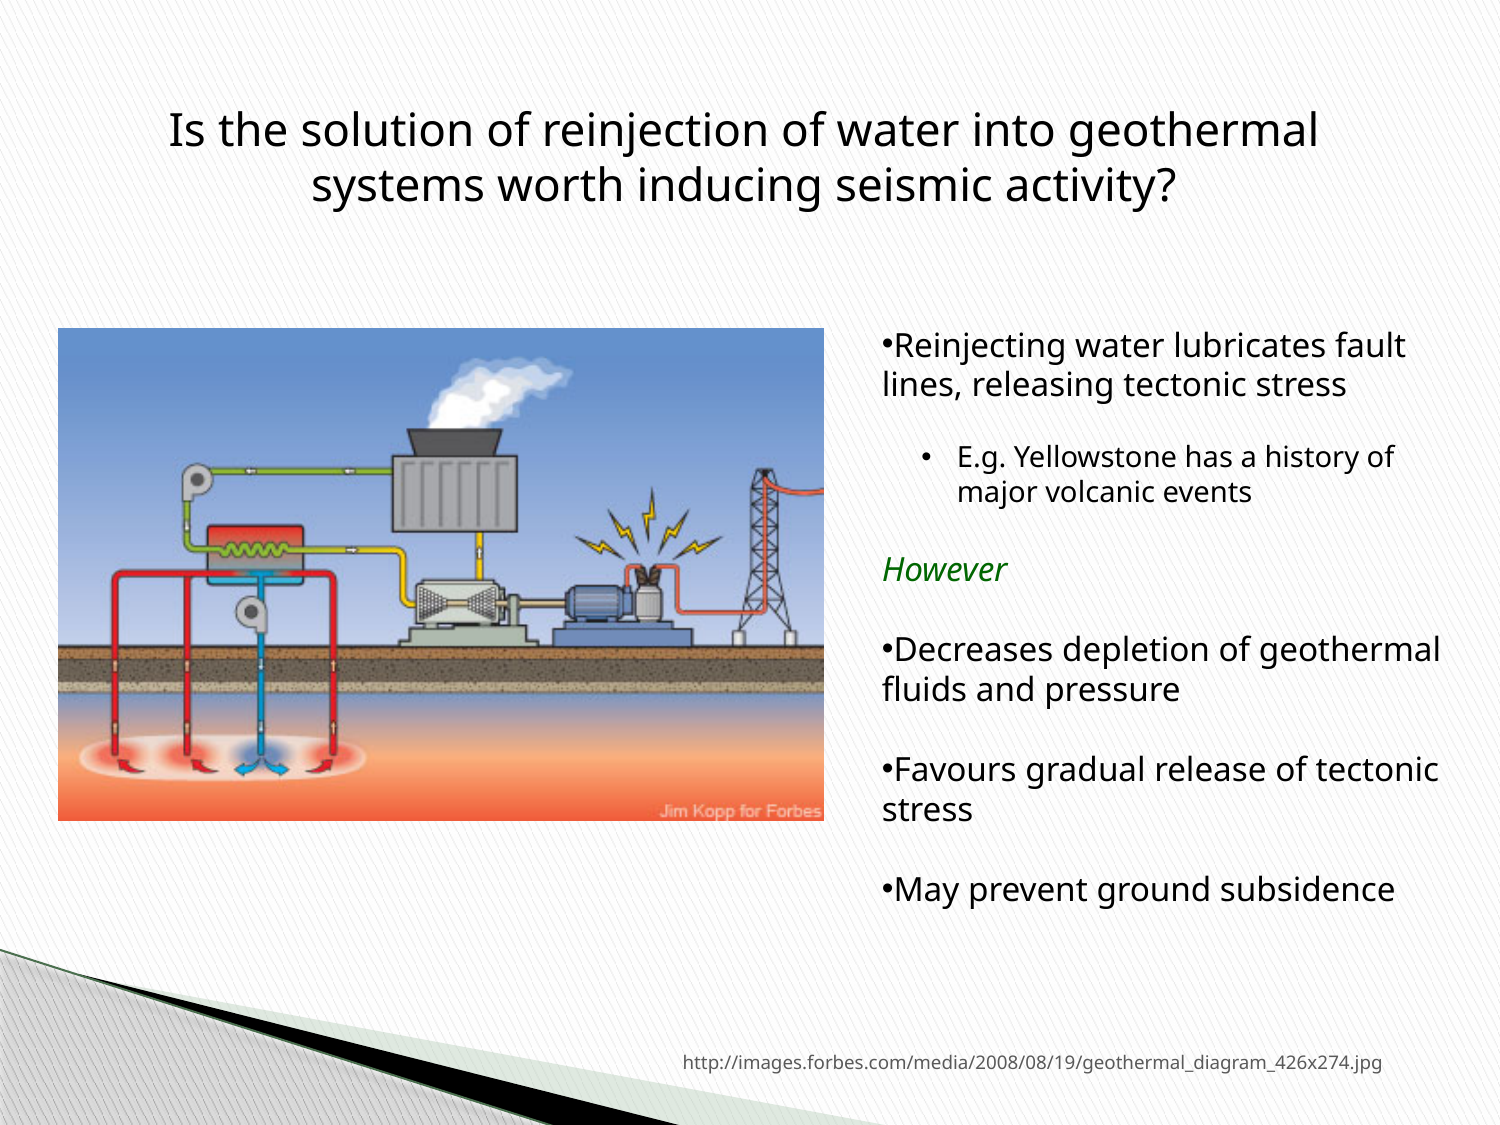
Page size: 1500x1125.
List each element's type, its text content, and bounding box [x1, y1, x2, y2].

text_box Is the solution of reinjection of water into geothermal systems worth inducing seismic activity? [105, 93, 1383, 219]
text_box Reinjecting water lubricates fault lines, releasing tectonic stress E.g. Yellowstone has a history of major volcanic events However Decreases depletion of geothermal fluids and pressure Favours gradual release of tectonic stress May prevent ground subsidence [867, 316, 1465, 916]
picture [58, 327, 824, 821]
text_box http://images.forbes.com/media/2008/08/19/geothermal_diagram_426x274.jpg [667, 1042, 1500, 1081]
